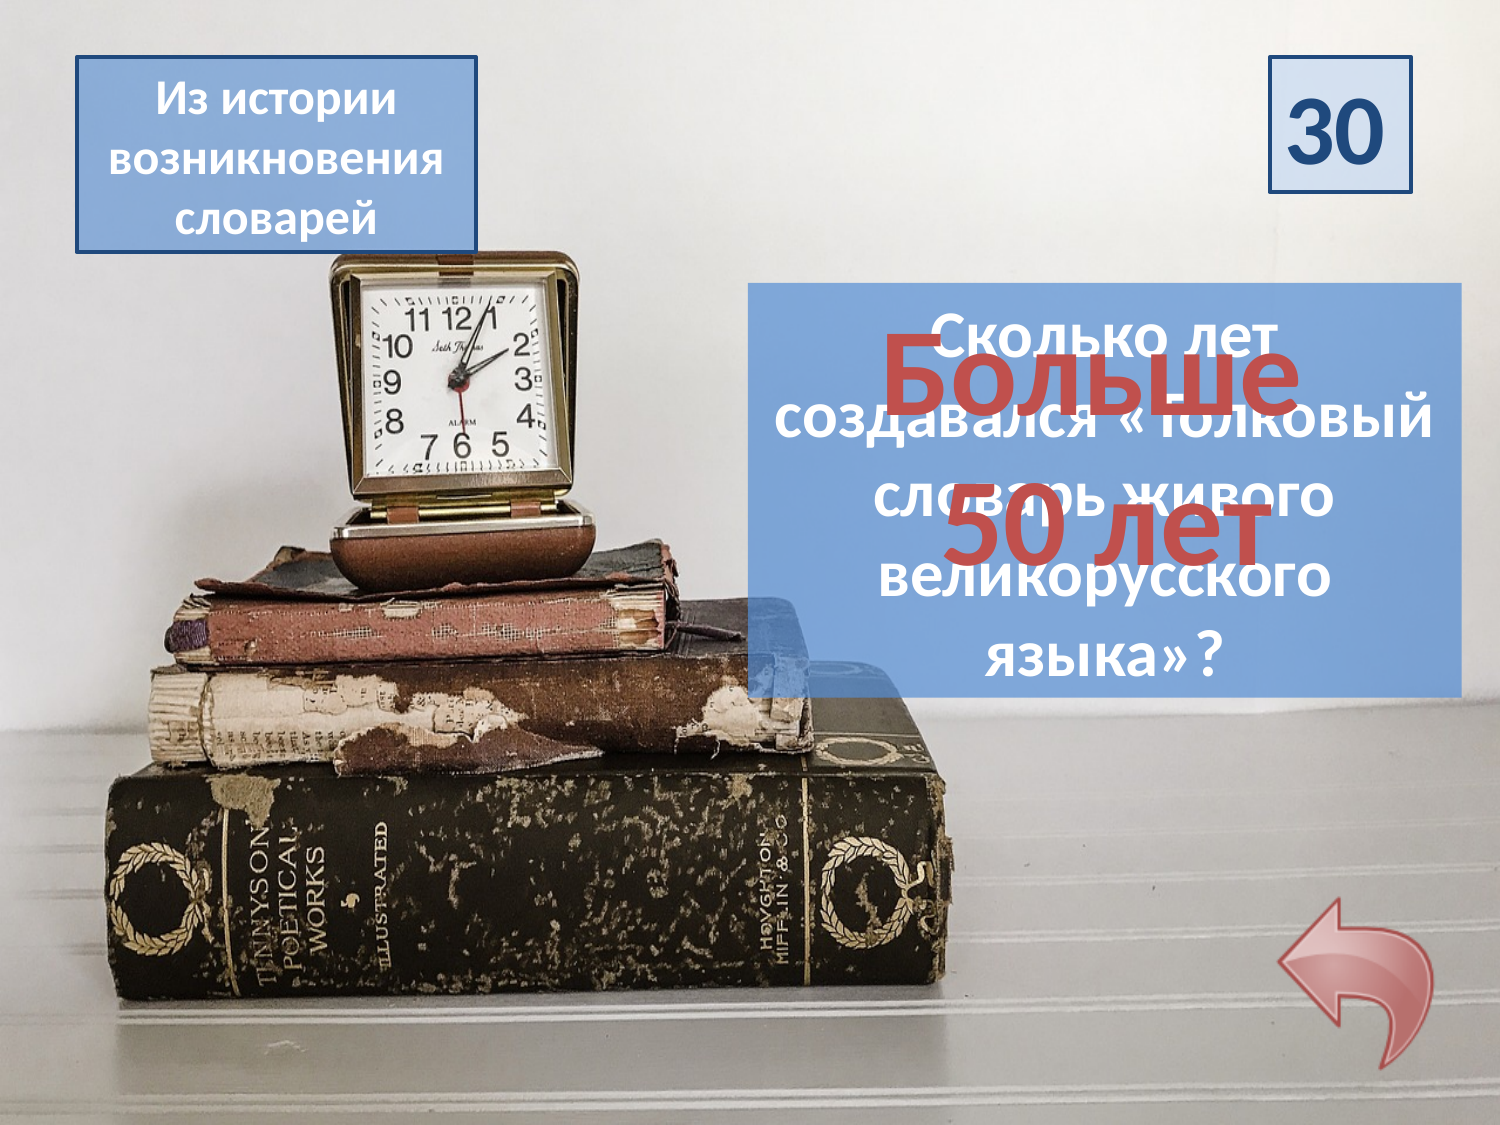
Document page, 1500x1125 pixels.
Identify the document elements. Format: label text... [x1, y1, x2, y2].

picture [0, 0, 1500, 1125]
text_box Больше 50 лет [747, 282, 1465, 598]
text_box Из истории возникновения словарей [75, 55, 478, 254]
text_box 30 [1268, 55, 1413, 194]
text_box Сколько лет создавался «Толковый словарь живого великорусского языка»? [747, 598, 1462, 698]
